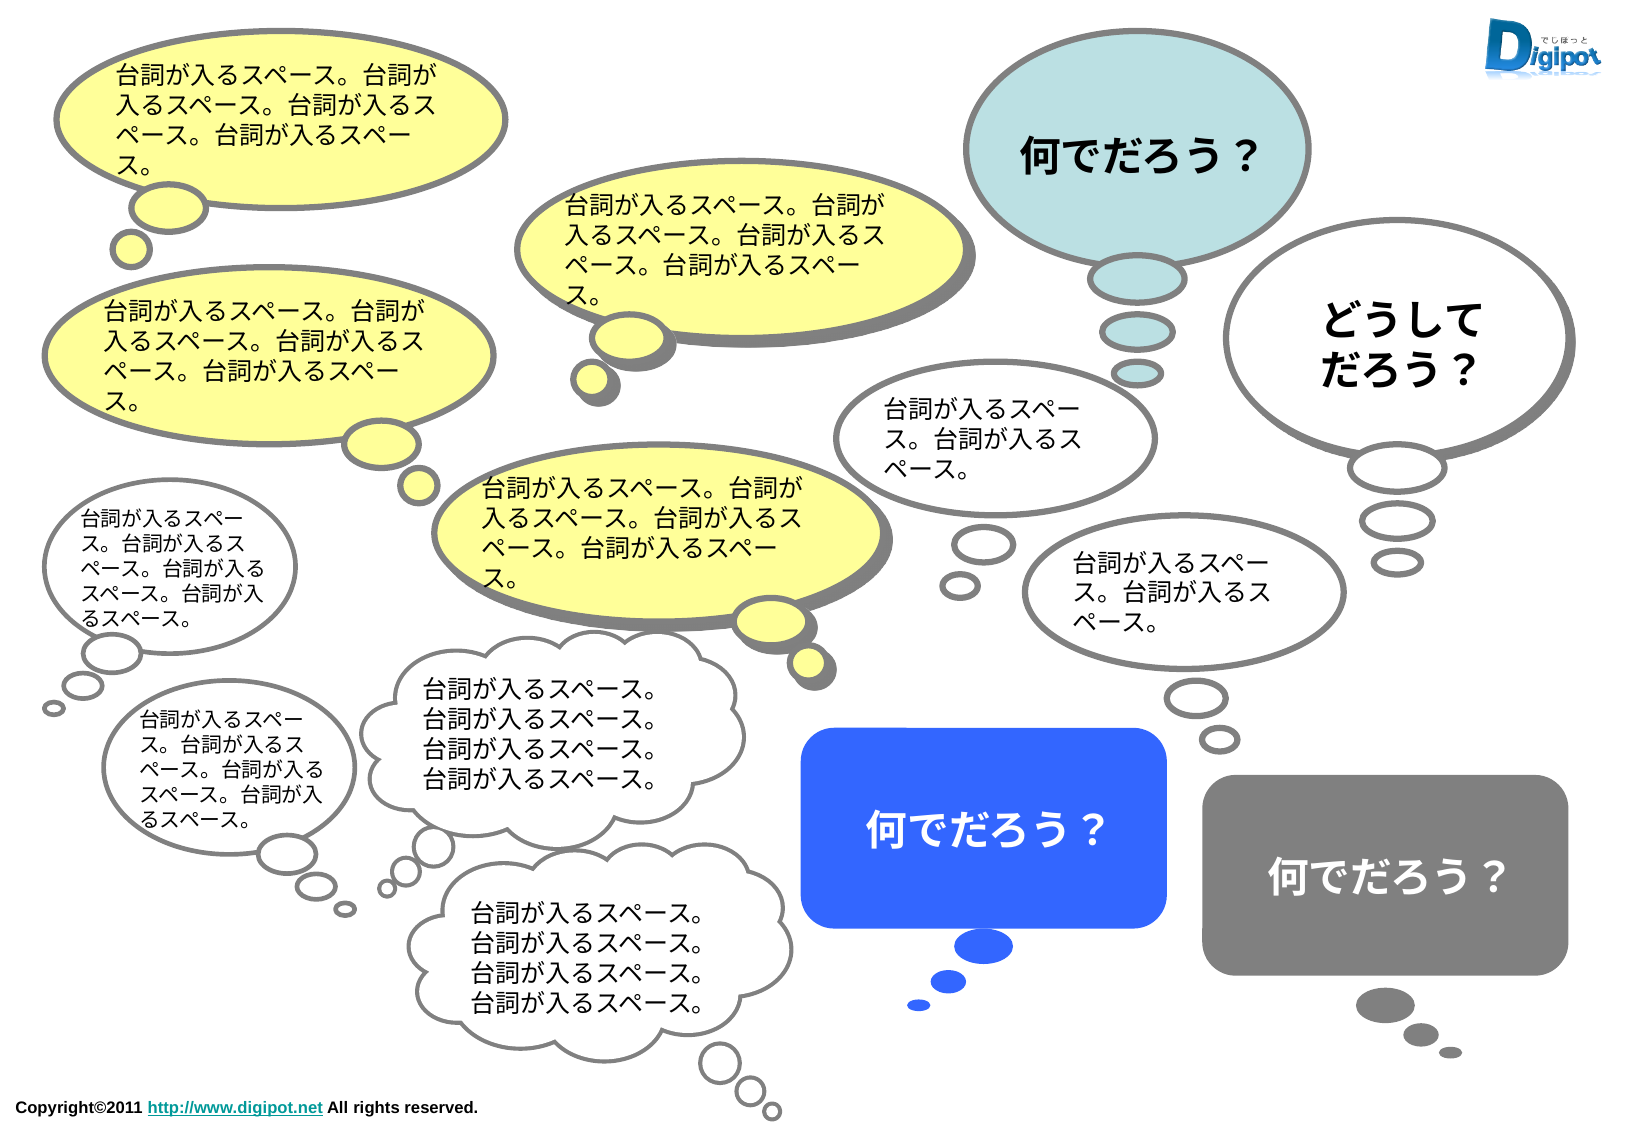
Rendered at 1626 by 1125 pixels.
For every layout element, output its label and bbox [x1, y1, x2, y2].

text_box [800, 727, 1167, 1012]
text_box [836, 361, 1155, 598]
picture [1485, 18, 1602, 82]
text_box [966, 30, 1309, 386]
text_box [517, 160, 966, 398]
text_box [44, 504, 296, 715]
text_box [103, 680, 355, 916]
text_box [410, 845, 790, 1059]
text_box [363, 633, 742, 847]
text_box [56, 30, 506, 268]
text_box [1024, 515, 1344, 752]
text_box [1226, 219, 1569, 575]
text_box [44, 267, 494, 504]
text_box [434, 444, 884, 681]
text_box [1202, 774, 1569, 1059]
